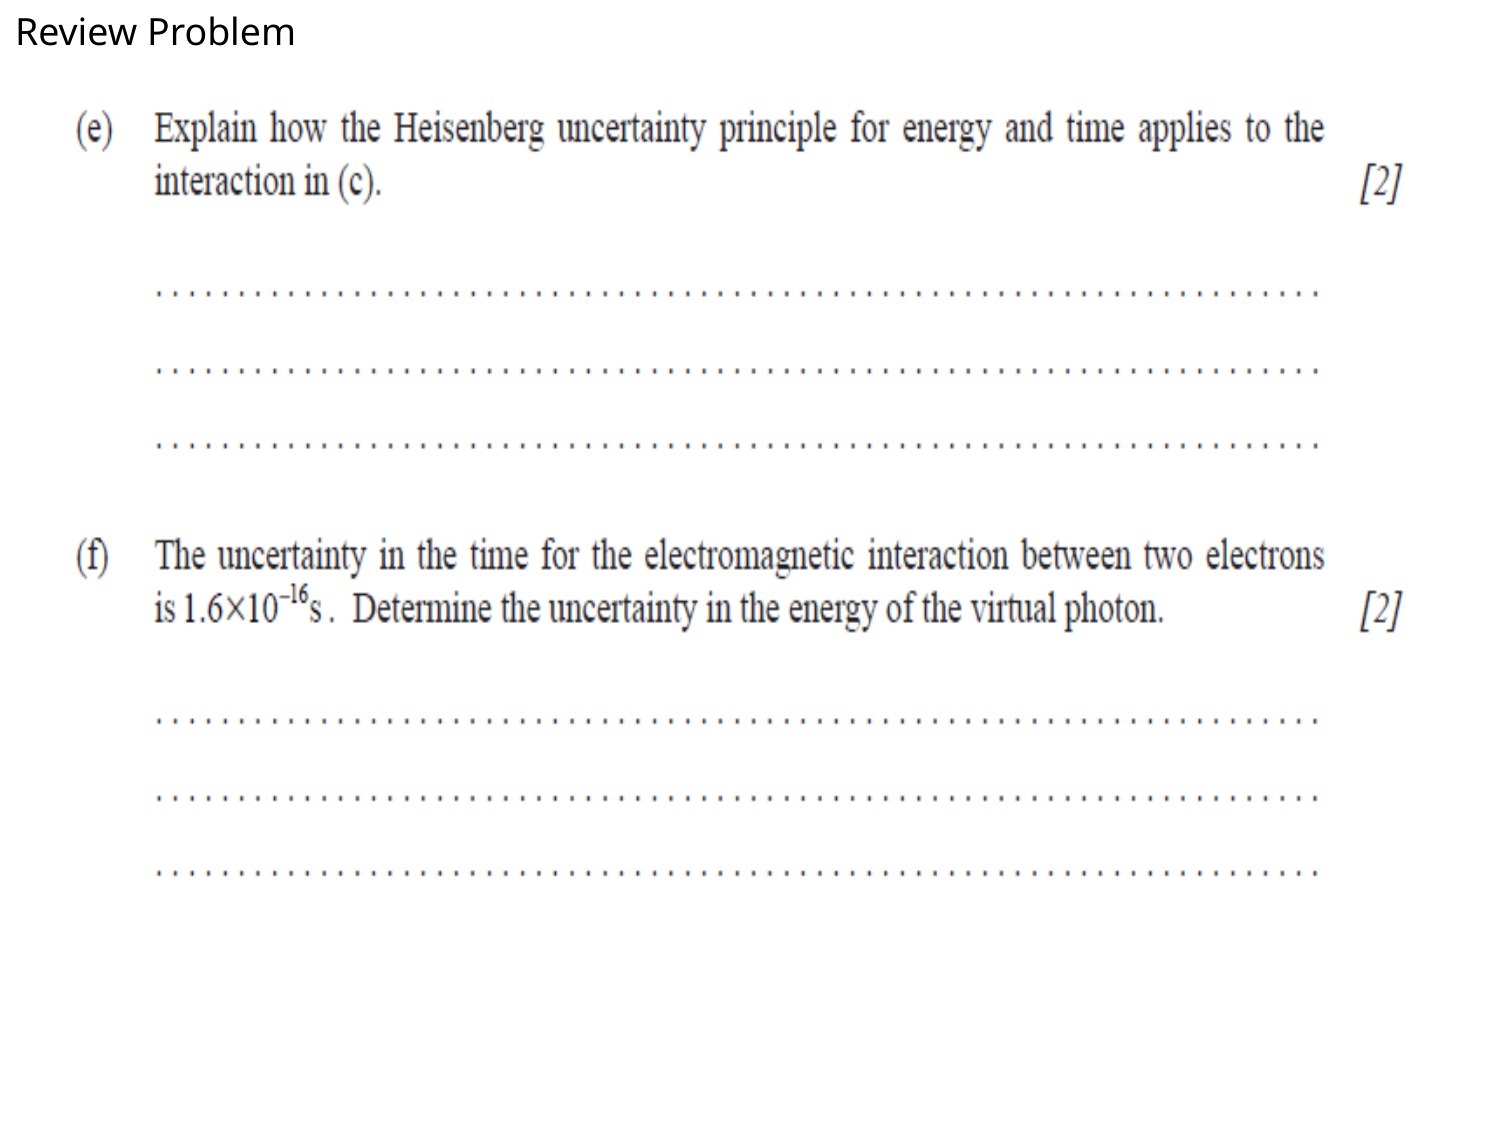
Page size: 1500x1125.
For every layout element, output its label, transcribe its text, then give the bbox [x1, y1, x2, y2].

text_box Review Problem [0, 0, 1500, 141]
picture [74, 99, 1451, 901]
